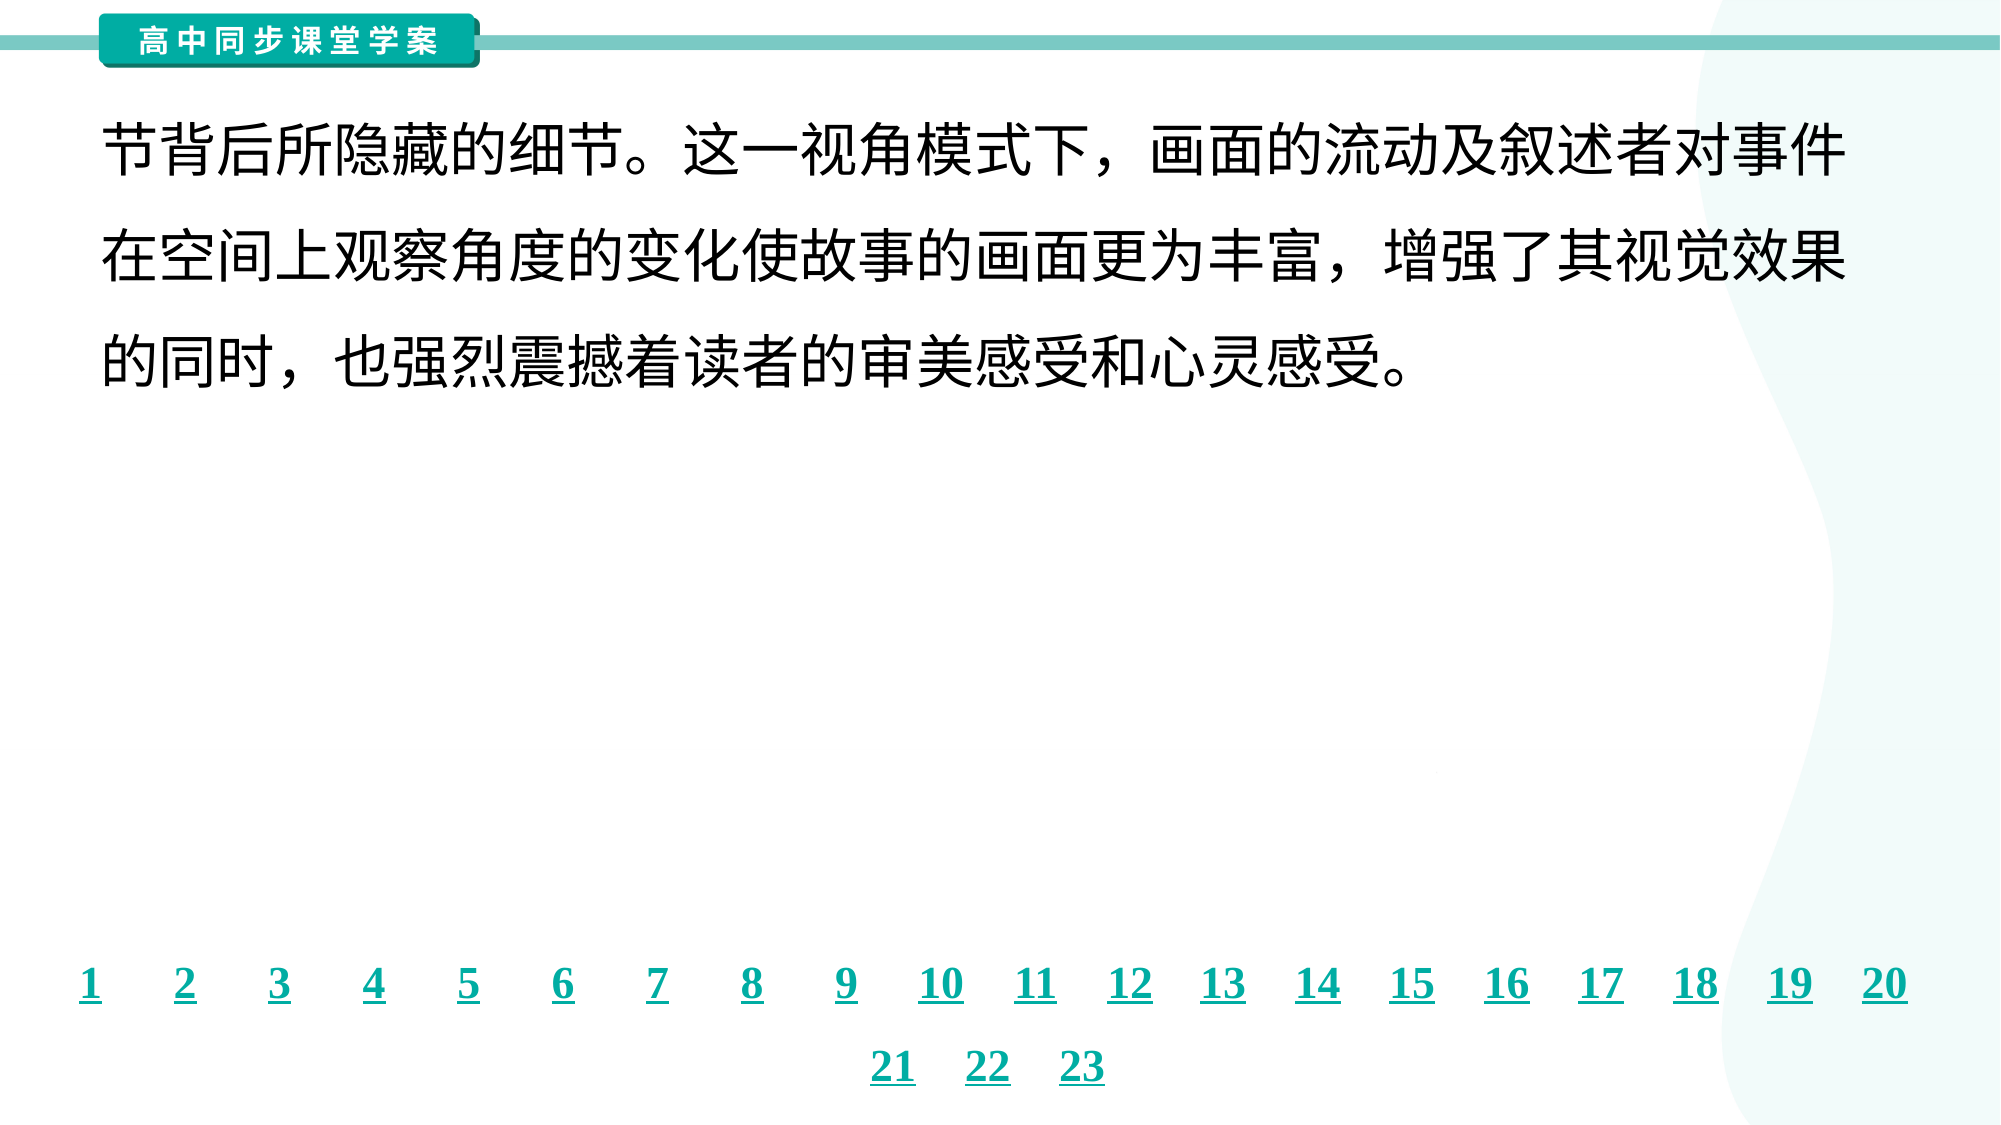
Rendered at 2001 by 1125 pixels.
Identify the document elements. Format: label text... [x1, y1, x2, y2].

picture [0, 0, 2000, 1125]
text_box 节背后所隐藏的细节。这一视角模式下，画面的流动及叙述者对事件 在空间上观察角度的变化使故事的画面更为丰富，增强了其视觉效果 的同时，也强烈震撼着读者的审美感受和心灵感受。 [100, 76, 1899, 396]
